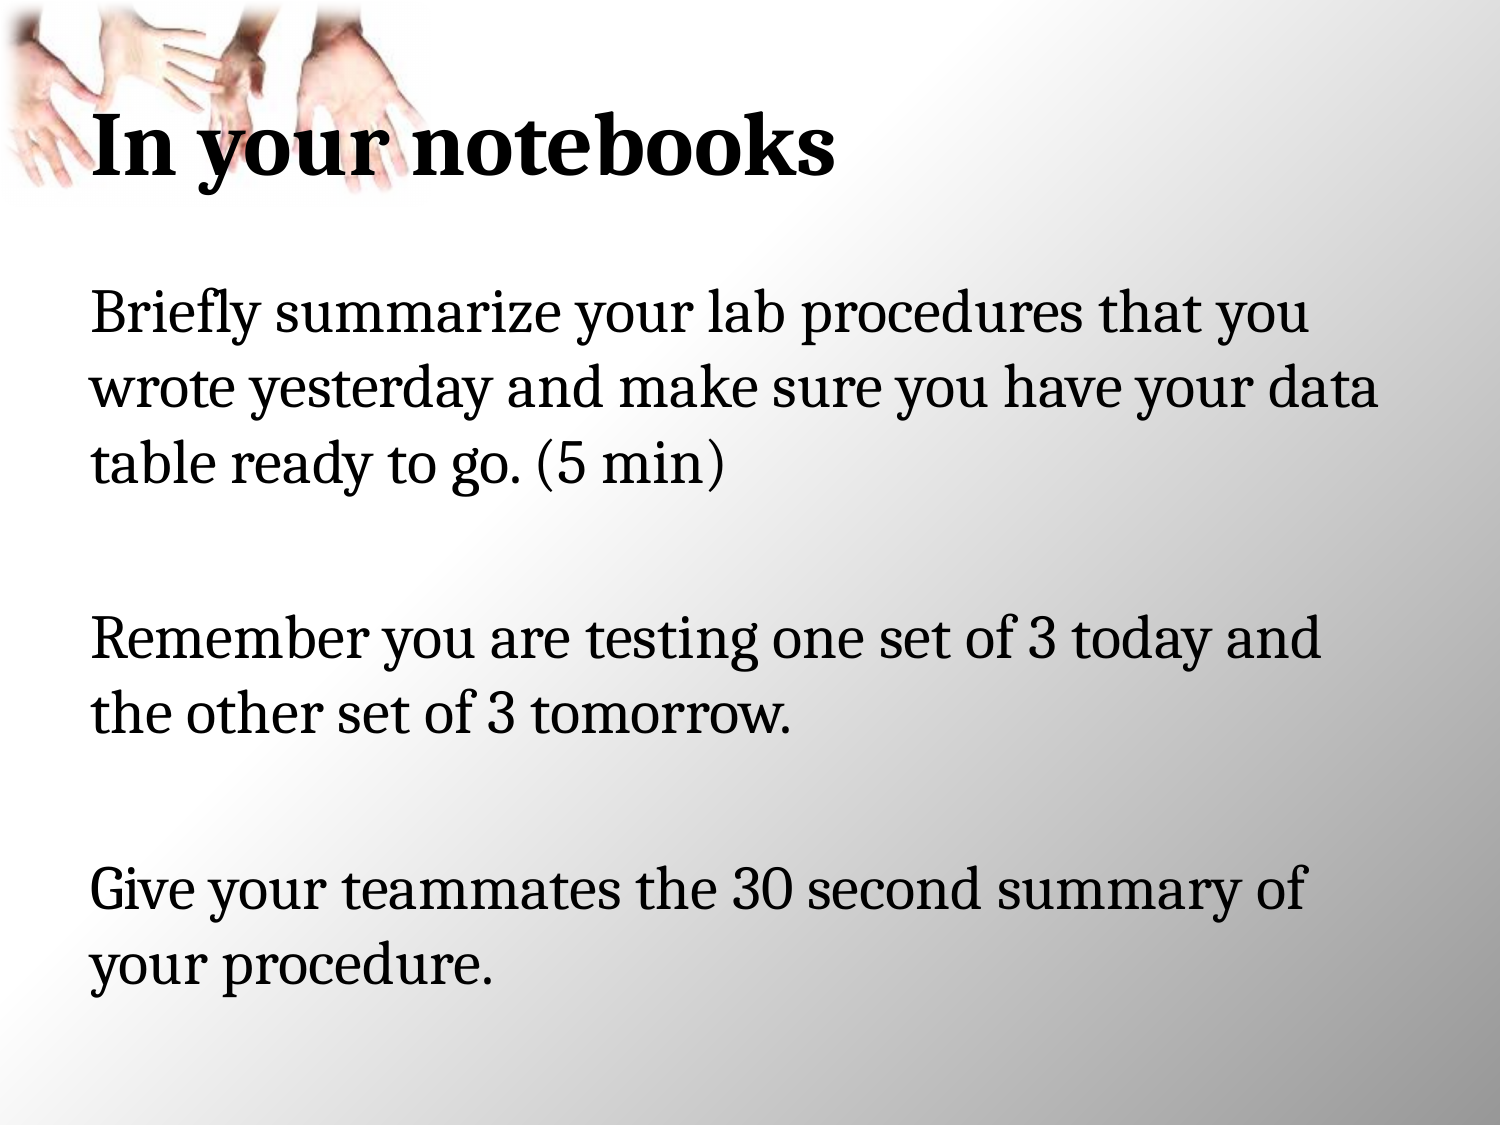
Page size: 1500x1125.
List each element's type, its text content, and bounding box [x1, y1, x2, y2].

picture [29, 29, 404, 179]
title In your notebooks [75, 45, 1425, 233]
list Briefly summarize your lab procedures that you wrote yesterday and make sure you have your data table ready to go. (5 min) Remember you are testing one set of 3 today and the other set of 3 tomorrow. Give your teammates the 30 second summary of your procedure. [75, 262, 1425, 1005]
